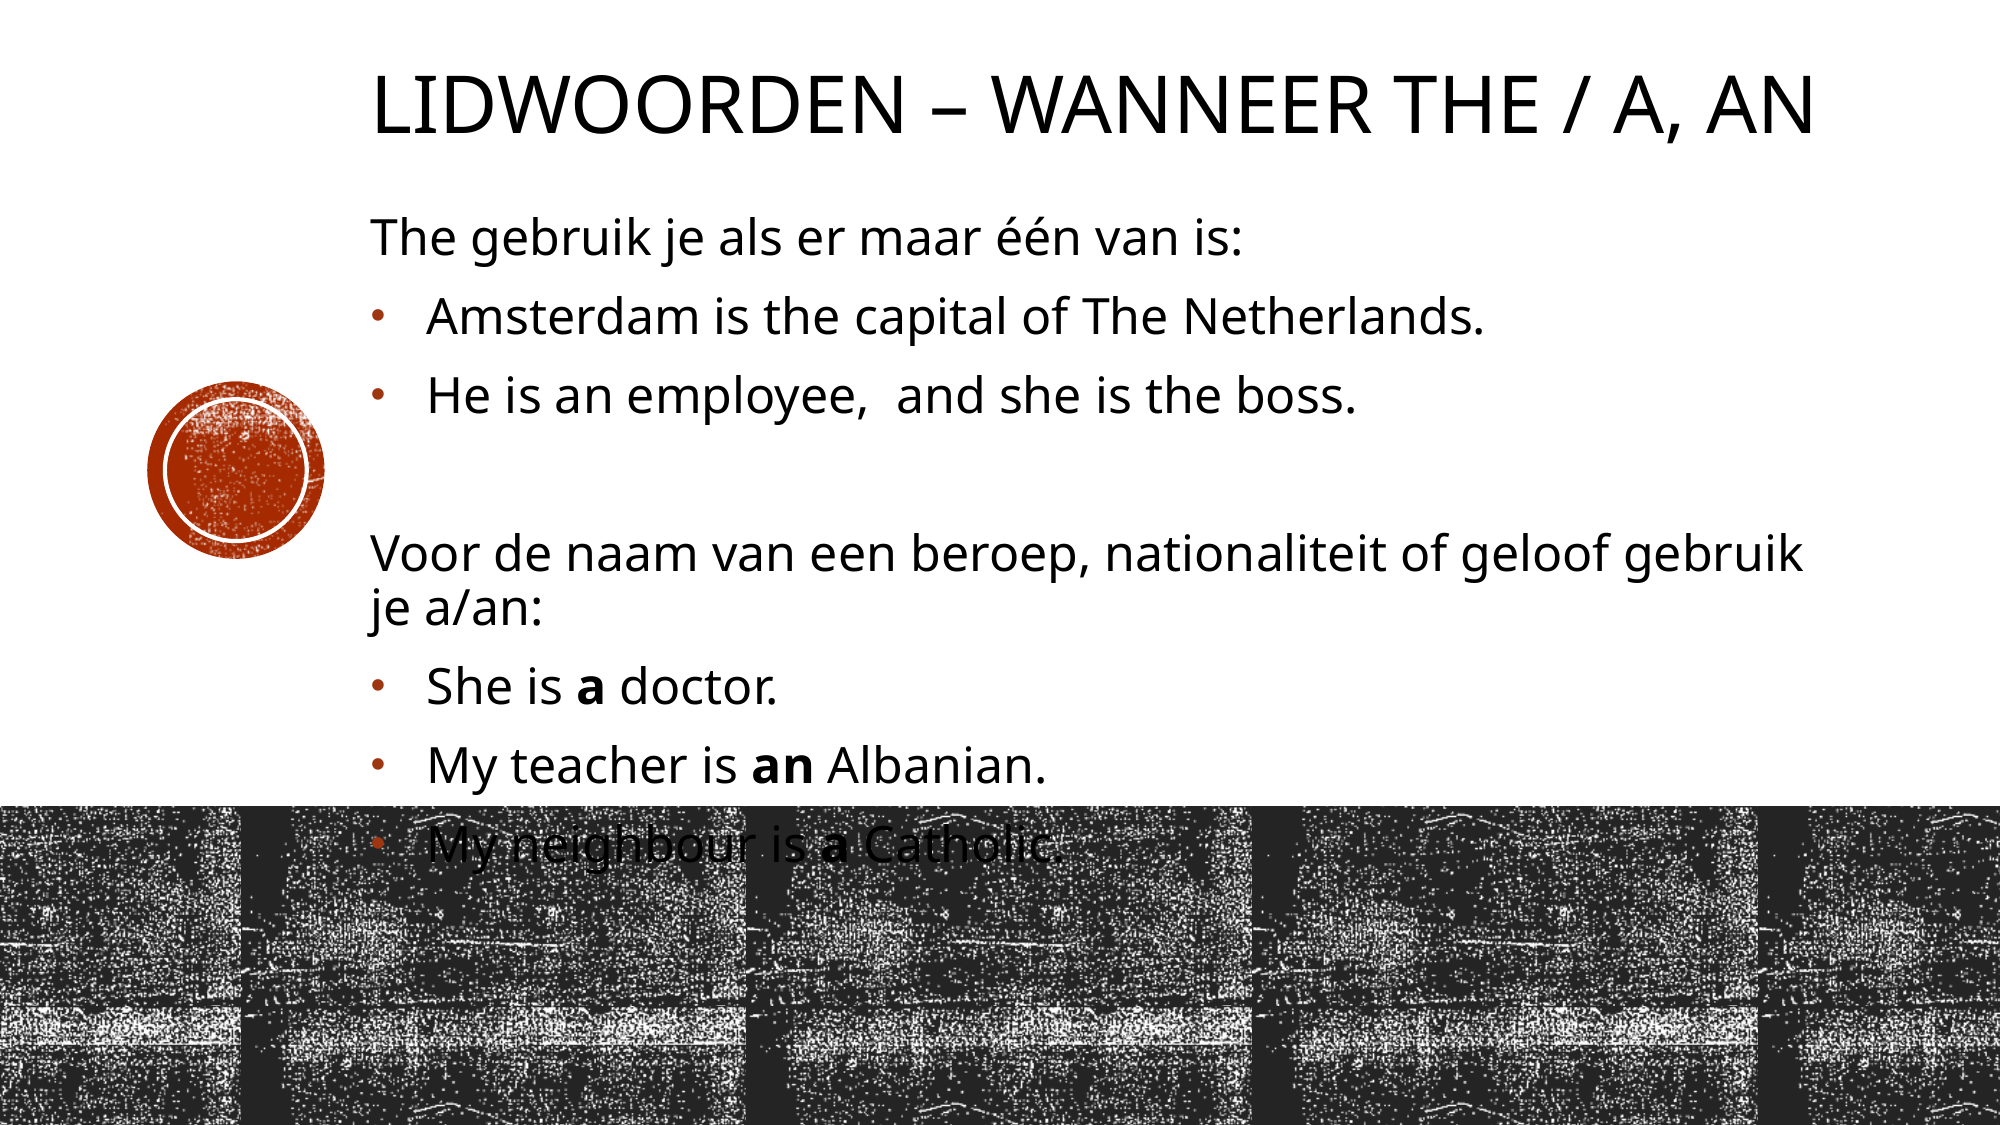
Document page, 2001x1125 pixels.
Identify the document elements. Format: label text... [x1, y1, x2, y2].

list The gebruik je als er maar één van is: Amsterdam is the capital of The Netherlands. He is an employee, and she is the boss. Voor de naam van een beroep, nationaliteit of geloof gebruik je a/an: She is a doctor. My teacher is an Albanian. My neighbour is a Catholic. [355, 204, 1841, 873]
title Lidwoorden – wanneer the / a, an [355, 56, 1927, 166]
